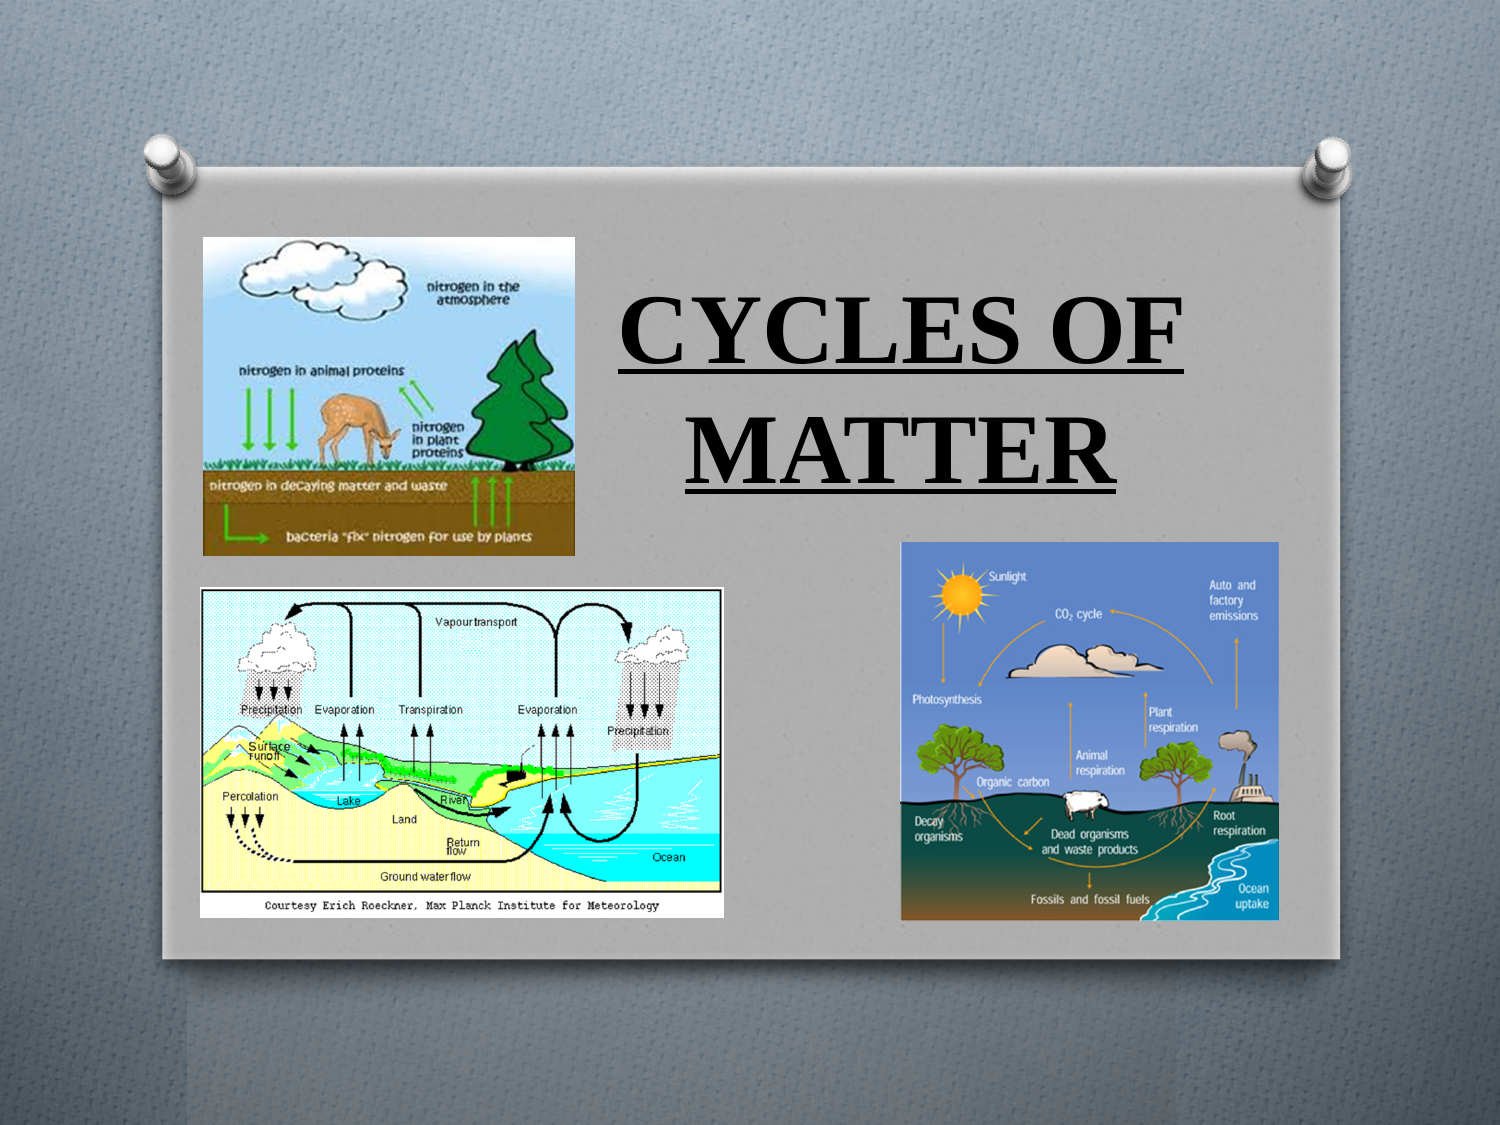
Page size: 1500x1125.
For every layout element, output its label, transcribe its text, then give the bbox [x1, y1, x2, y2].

picture [199, 587, 724, 919]
picture [112, 100, 235, 224]
picture [203, 237, 576, 556]
picture [899, 542, 1279, 922]
picture [1240, 886, 1268, 893]
picture [1274, 109, 1396, 230]
picture [1233, 865, 1244, 869]
picture [1236, 899, 1268, 909]
title CYCLES OF MATTER [500, 210, 1302, 511]
